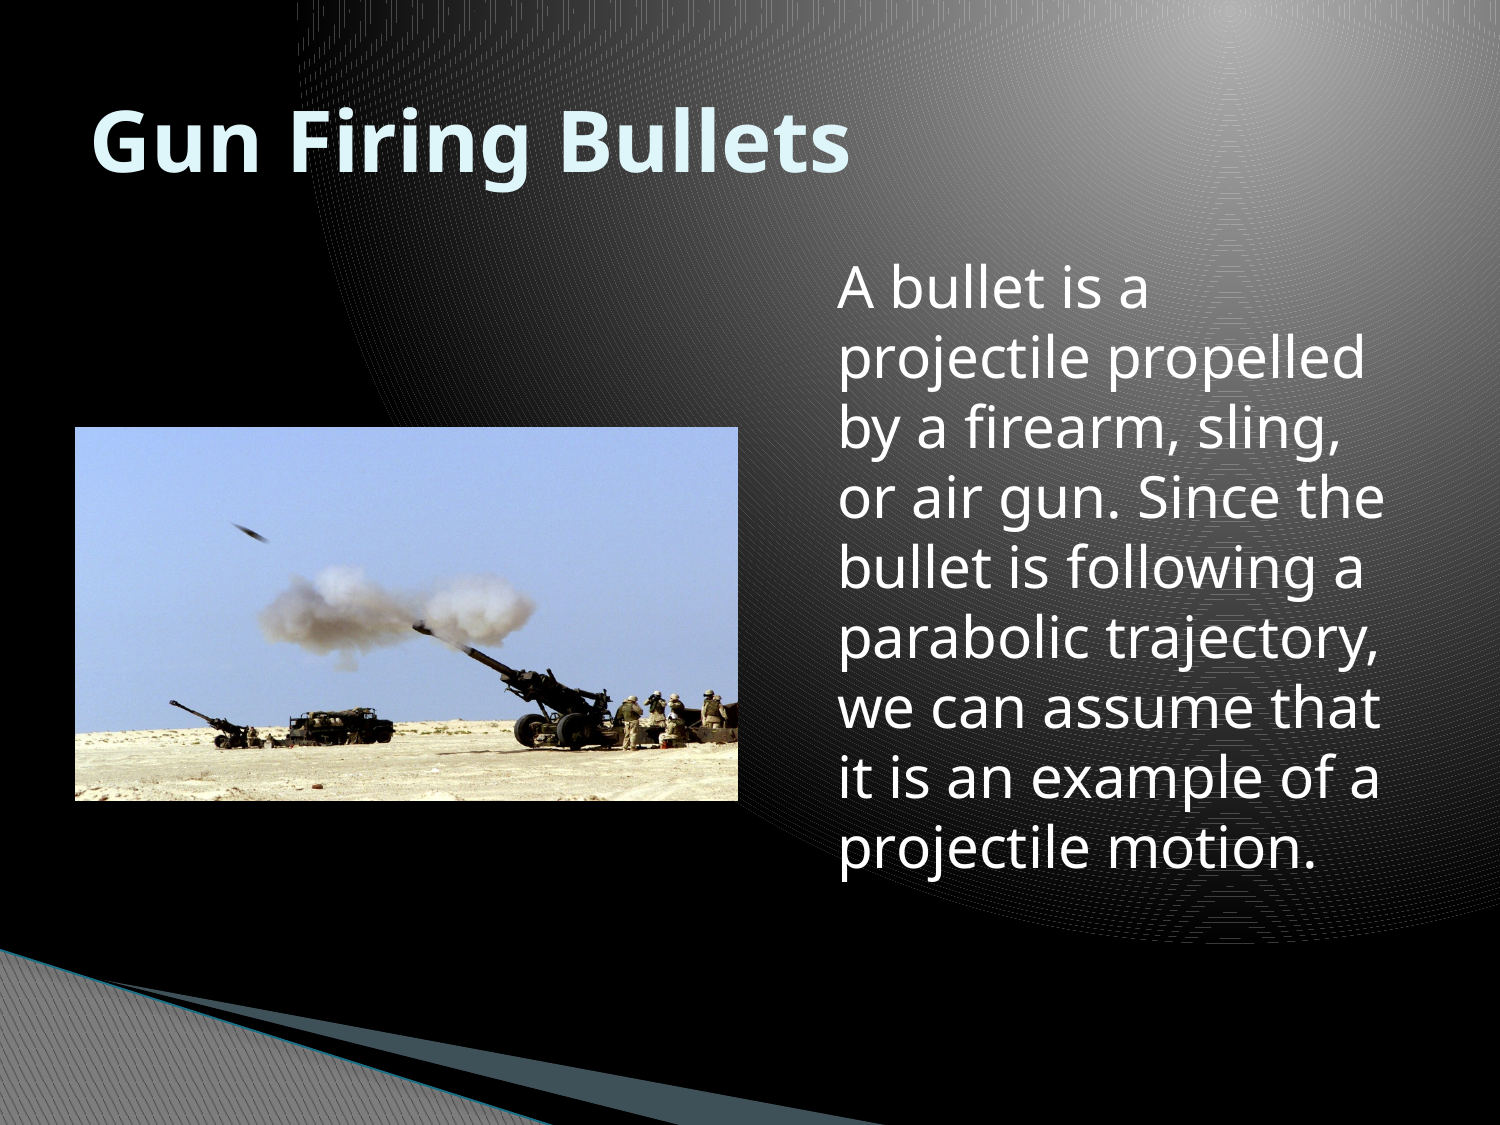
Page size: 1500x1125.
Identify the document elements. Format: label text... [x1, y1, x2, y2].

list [74, 427, 738, 801]
list A bullet is a projectile propelled by a firearm, sling, or air gun. Since the bullet is following a parabolic trajectory, we can assume that it is an example of a projectile motion. [762, 243, 1425, 986]
picture [0, 952, 543, 1125]
title Gun Firing Bullets [75, 45, 1425, 233]
